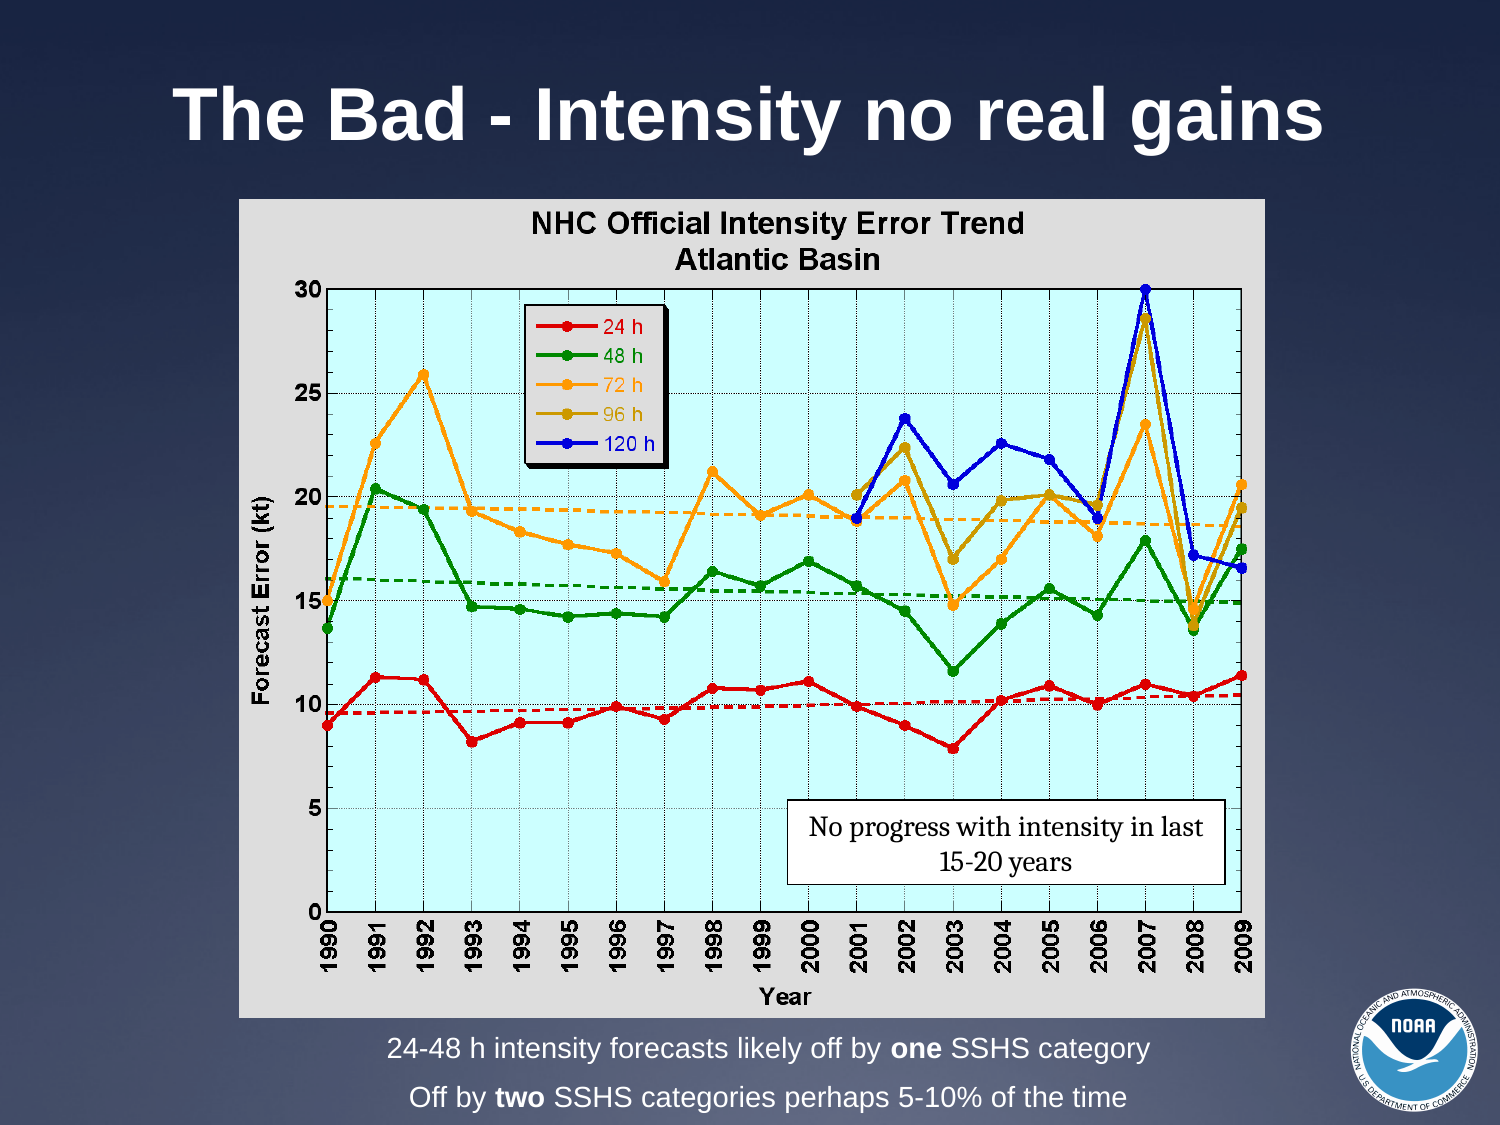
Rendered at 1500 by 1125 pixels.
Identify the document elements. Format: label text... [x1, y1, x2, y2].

picture [1350, 987, 1479, 1113]
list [236, 198, 1268, 1019]
text_box 24-48 h intensity forecasts likely off by one SSHS category Off by two SSHS categories perhaps 5-10% of the time [337, 1053, 1200, 1121]
title The Bad - Intensity no real gains [99, 57, 1400, 188]
